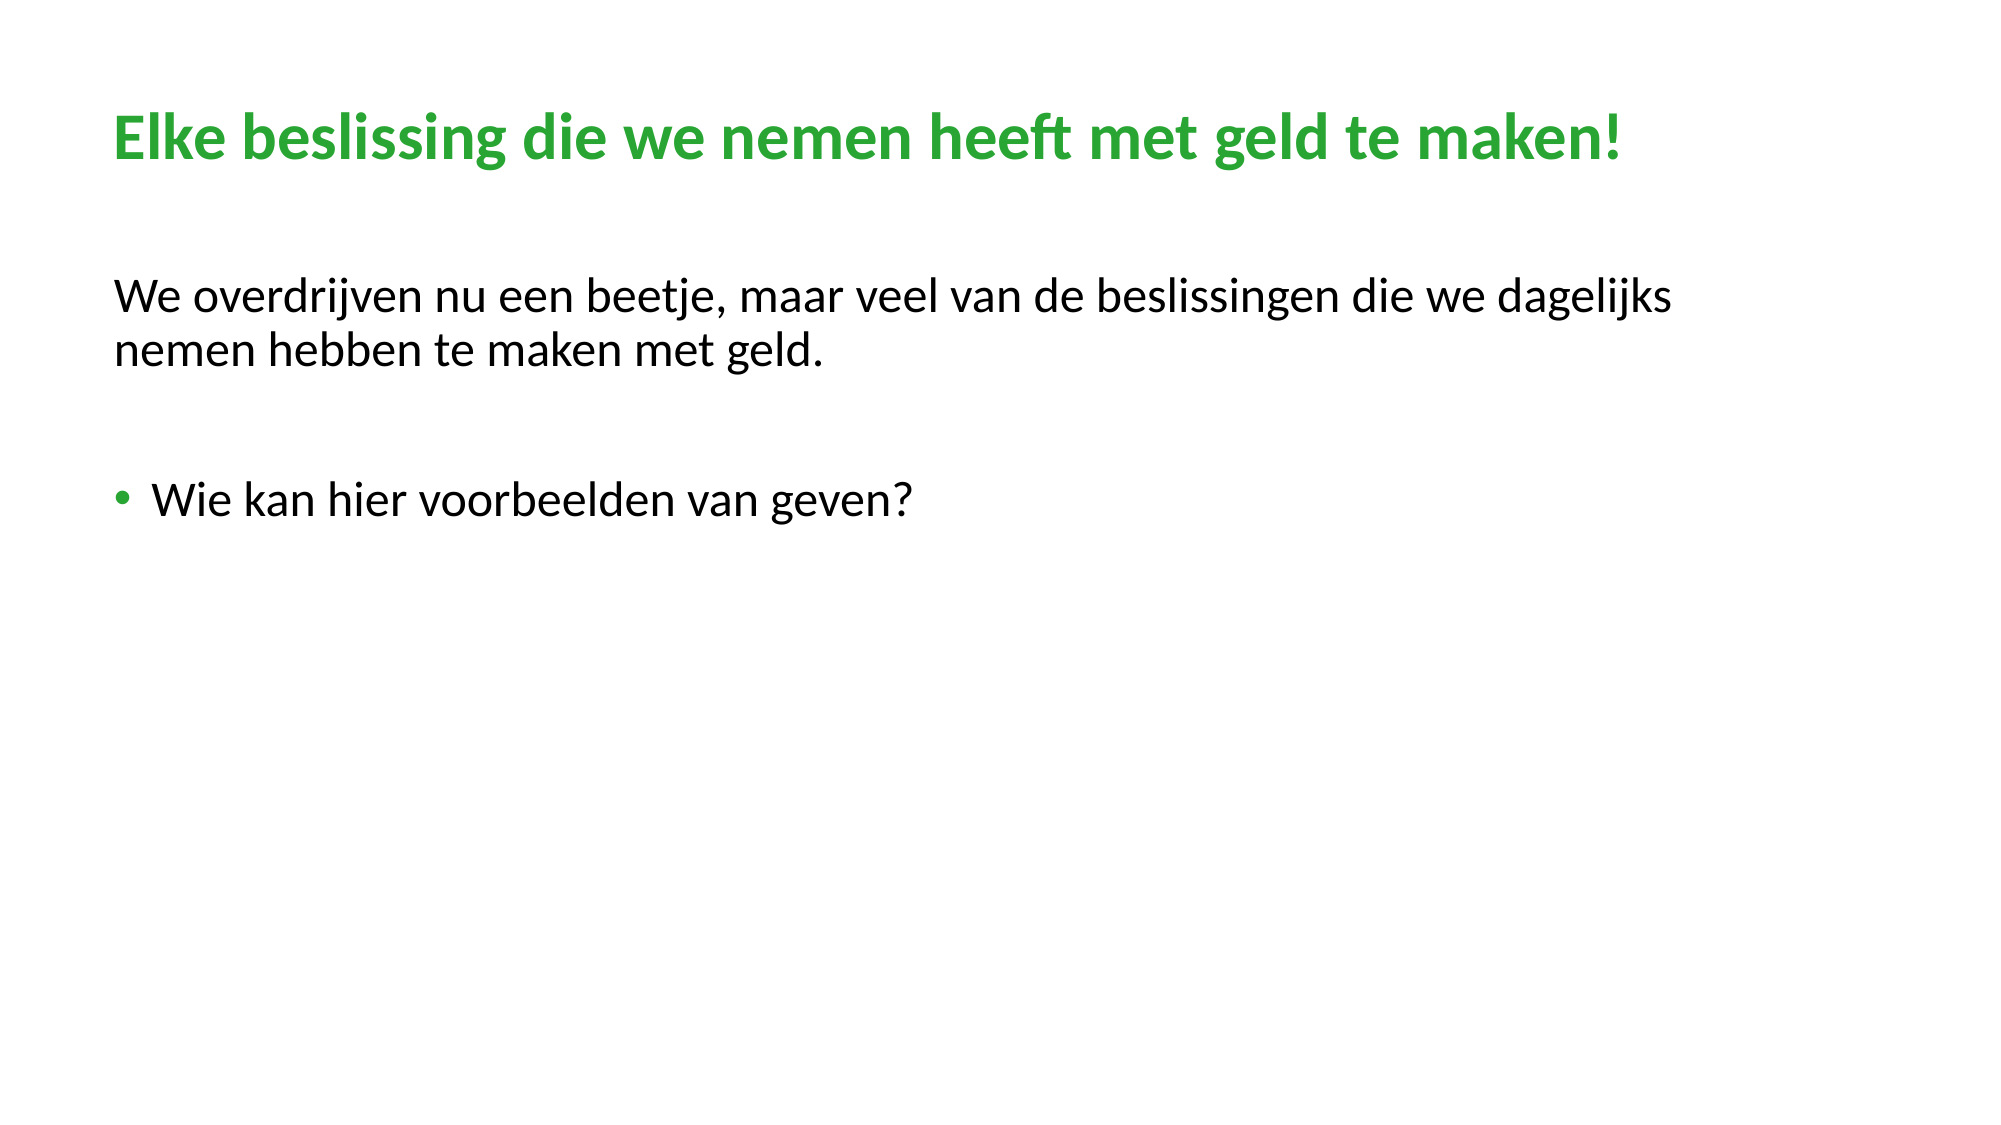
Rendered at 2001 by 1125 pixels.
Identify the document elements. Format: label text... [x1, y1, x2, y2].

text_box Elke beslissing die we nemen heeft met geld te maken! We overdrijven nu een beetje, maar veel van de beslissingen die we dagelijks nemen hebben te maken met geld. Wie kan hier voorbeelden van geven? [114, 101, 1787, 987]
